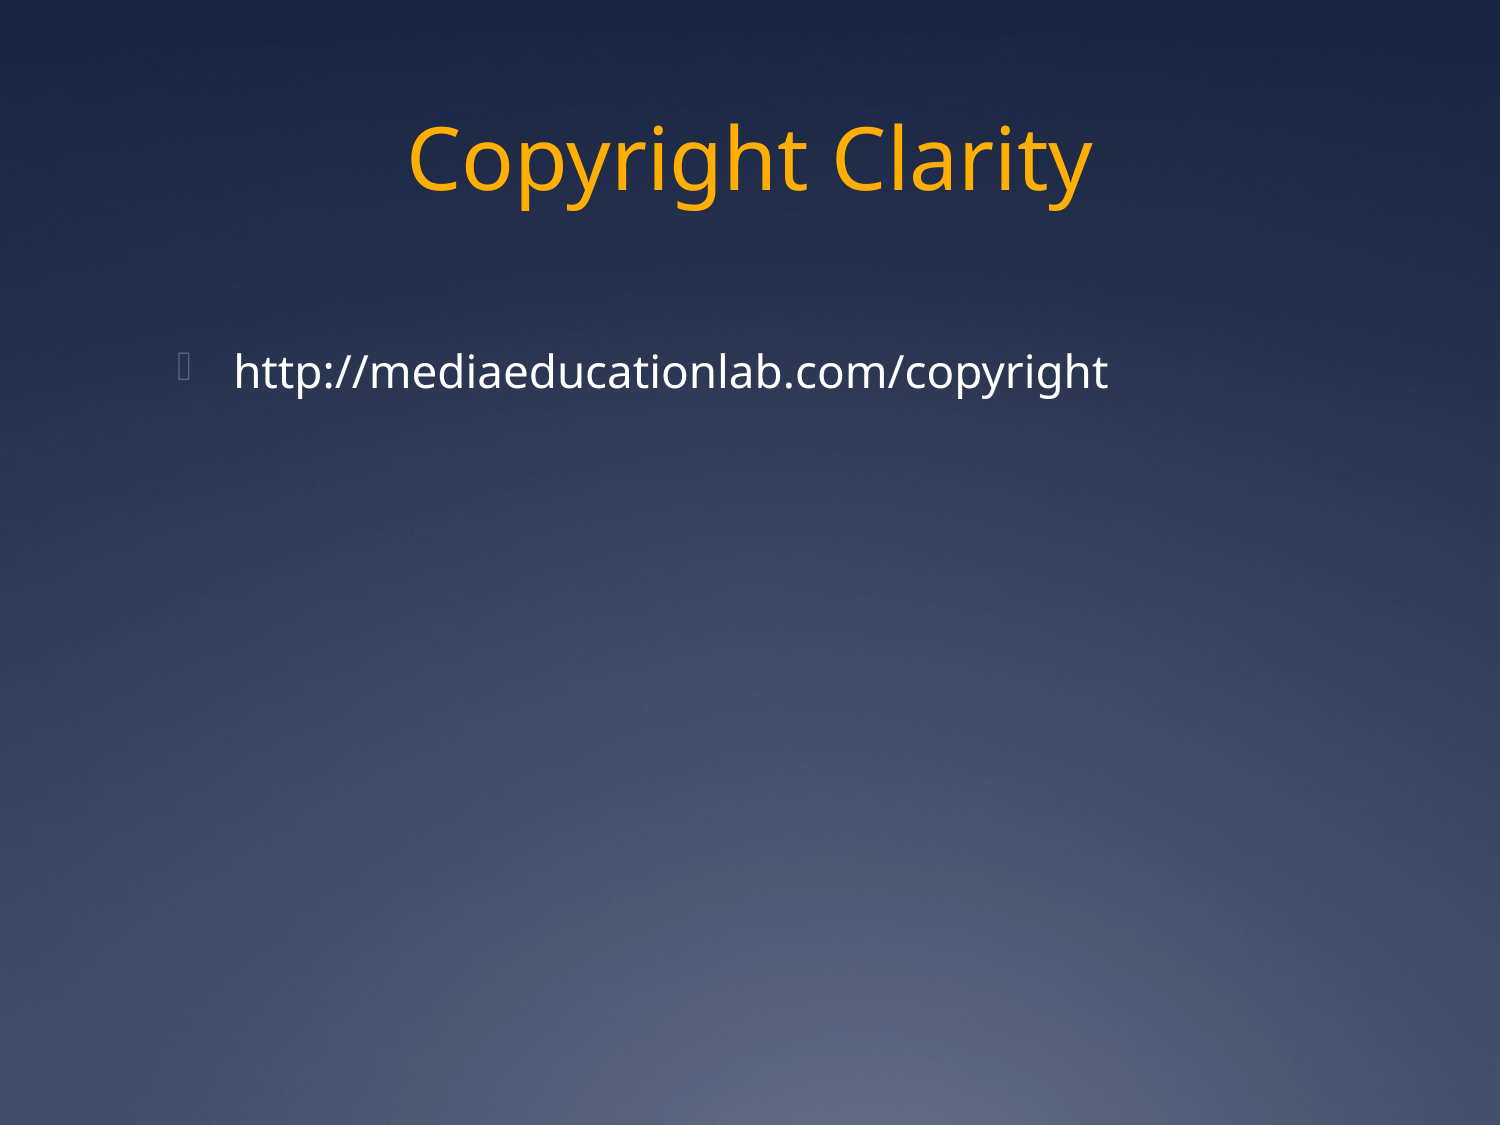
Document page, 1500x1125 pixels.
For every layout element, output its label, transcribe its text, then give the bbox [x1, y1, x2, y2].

list http://mediaeducationlab.com/copyright [162, 335, 1338, 1005]
title Copyright Clarity [100, 95, 1400, 225]
